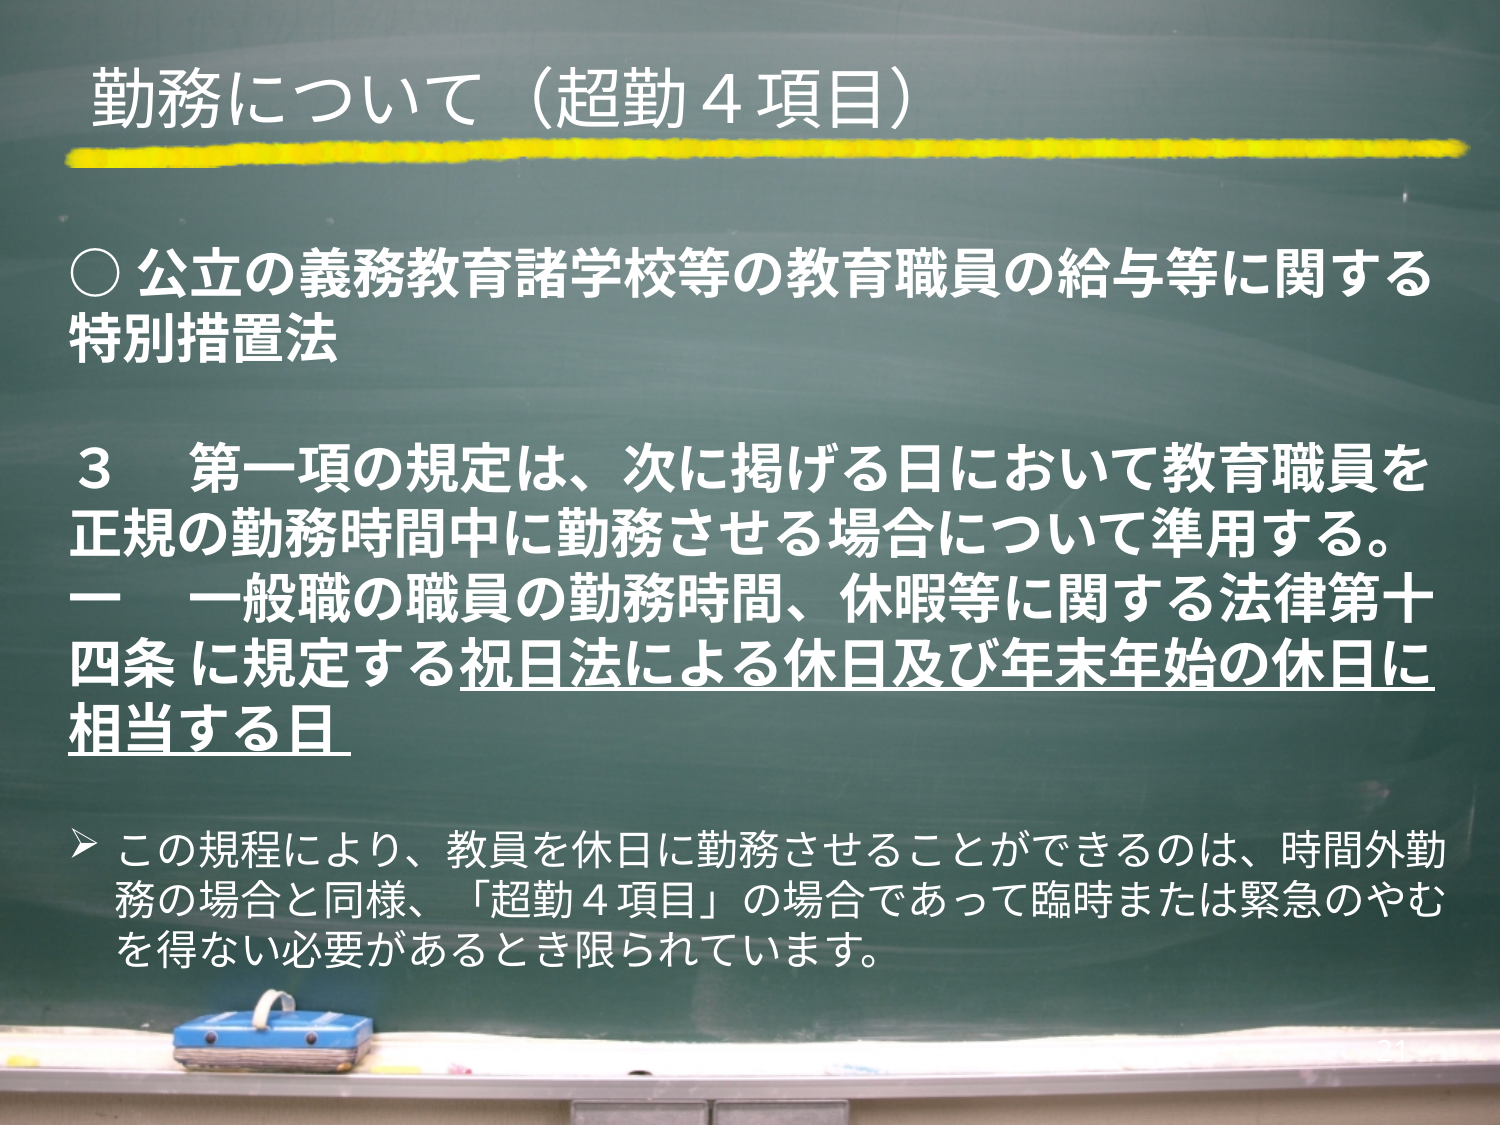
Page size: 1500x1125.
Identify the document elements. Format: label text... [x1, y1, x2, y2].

picture [0, 0, 1500, 1125]
title 勤務について（超勤４項目） [75, 45, 1425, 149]
slide_number 21 [1074, 1024, 1425, 1103]
text_box ○公立の義務教育諸学校等の教育職員の給与等に関する特別措置法 ３ 第一項の規定は、次に掲げる日において教育職員を正規の勤務時間中に勤務させる場合について準用する。 一 一般職の職員の勤務時間、休暇等に関する法律第十四条 に規定する祝日法による休日及び年末年始の休日に相当する日 この規程により、教員を休日に勤務させることができるのは、時間外勤務の場合と同様、「超勤４項目」の場合であって臨時または緊急のやむを得ない必要があるとき限られています。 [53, 231, 1483, 953]
